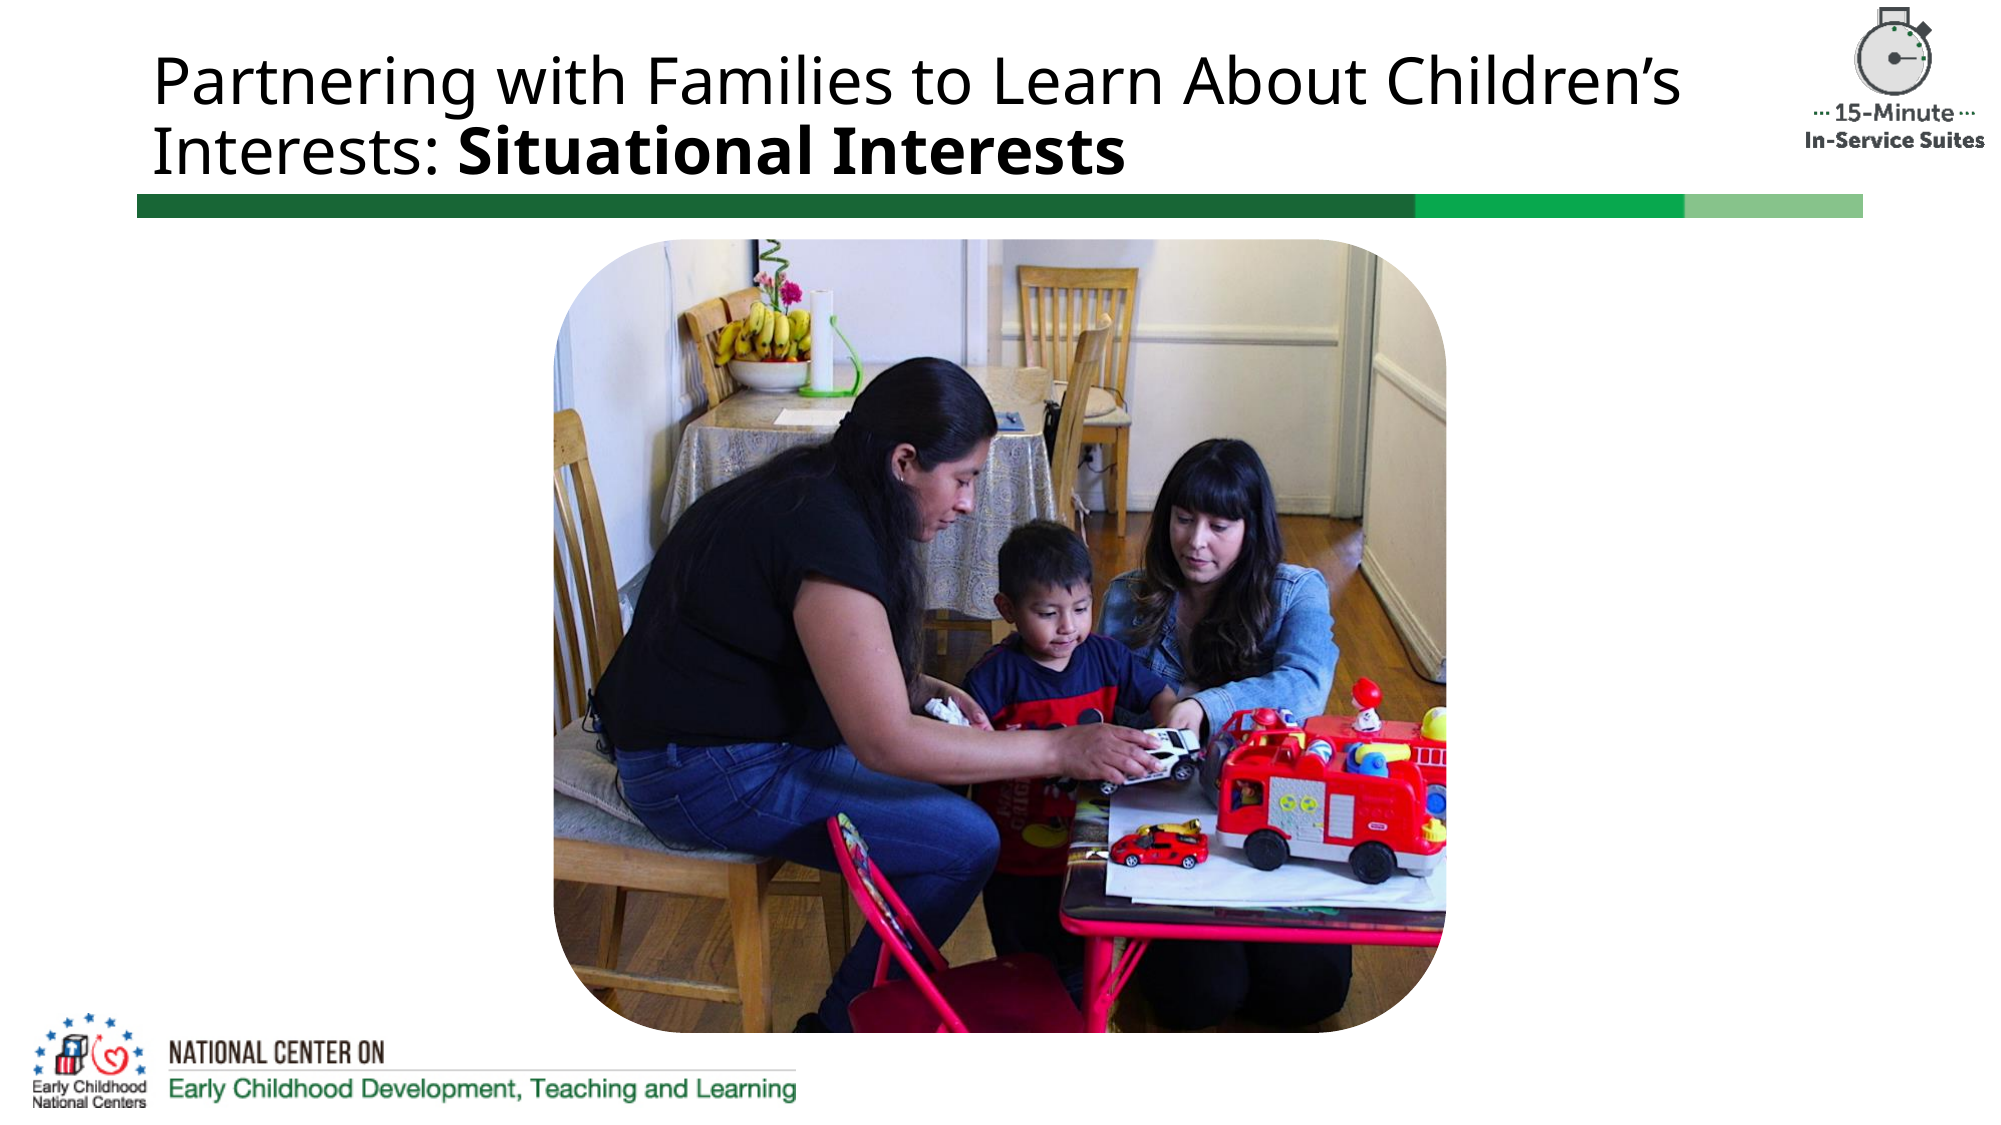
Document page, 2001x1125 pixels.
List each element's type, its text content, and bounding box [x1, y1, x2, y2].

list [553, 239, 1447, 1033]
picture [137, 198, 1863, 218]
picture [1790, 0, 1999, 161]
picture [33, 1013, 796, 1108]
title Partnering with Families to Learn About Children’s Interests: Situational Interests [137, 39, 1863, 198]
